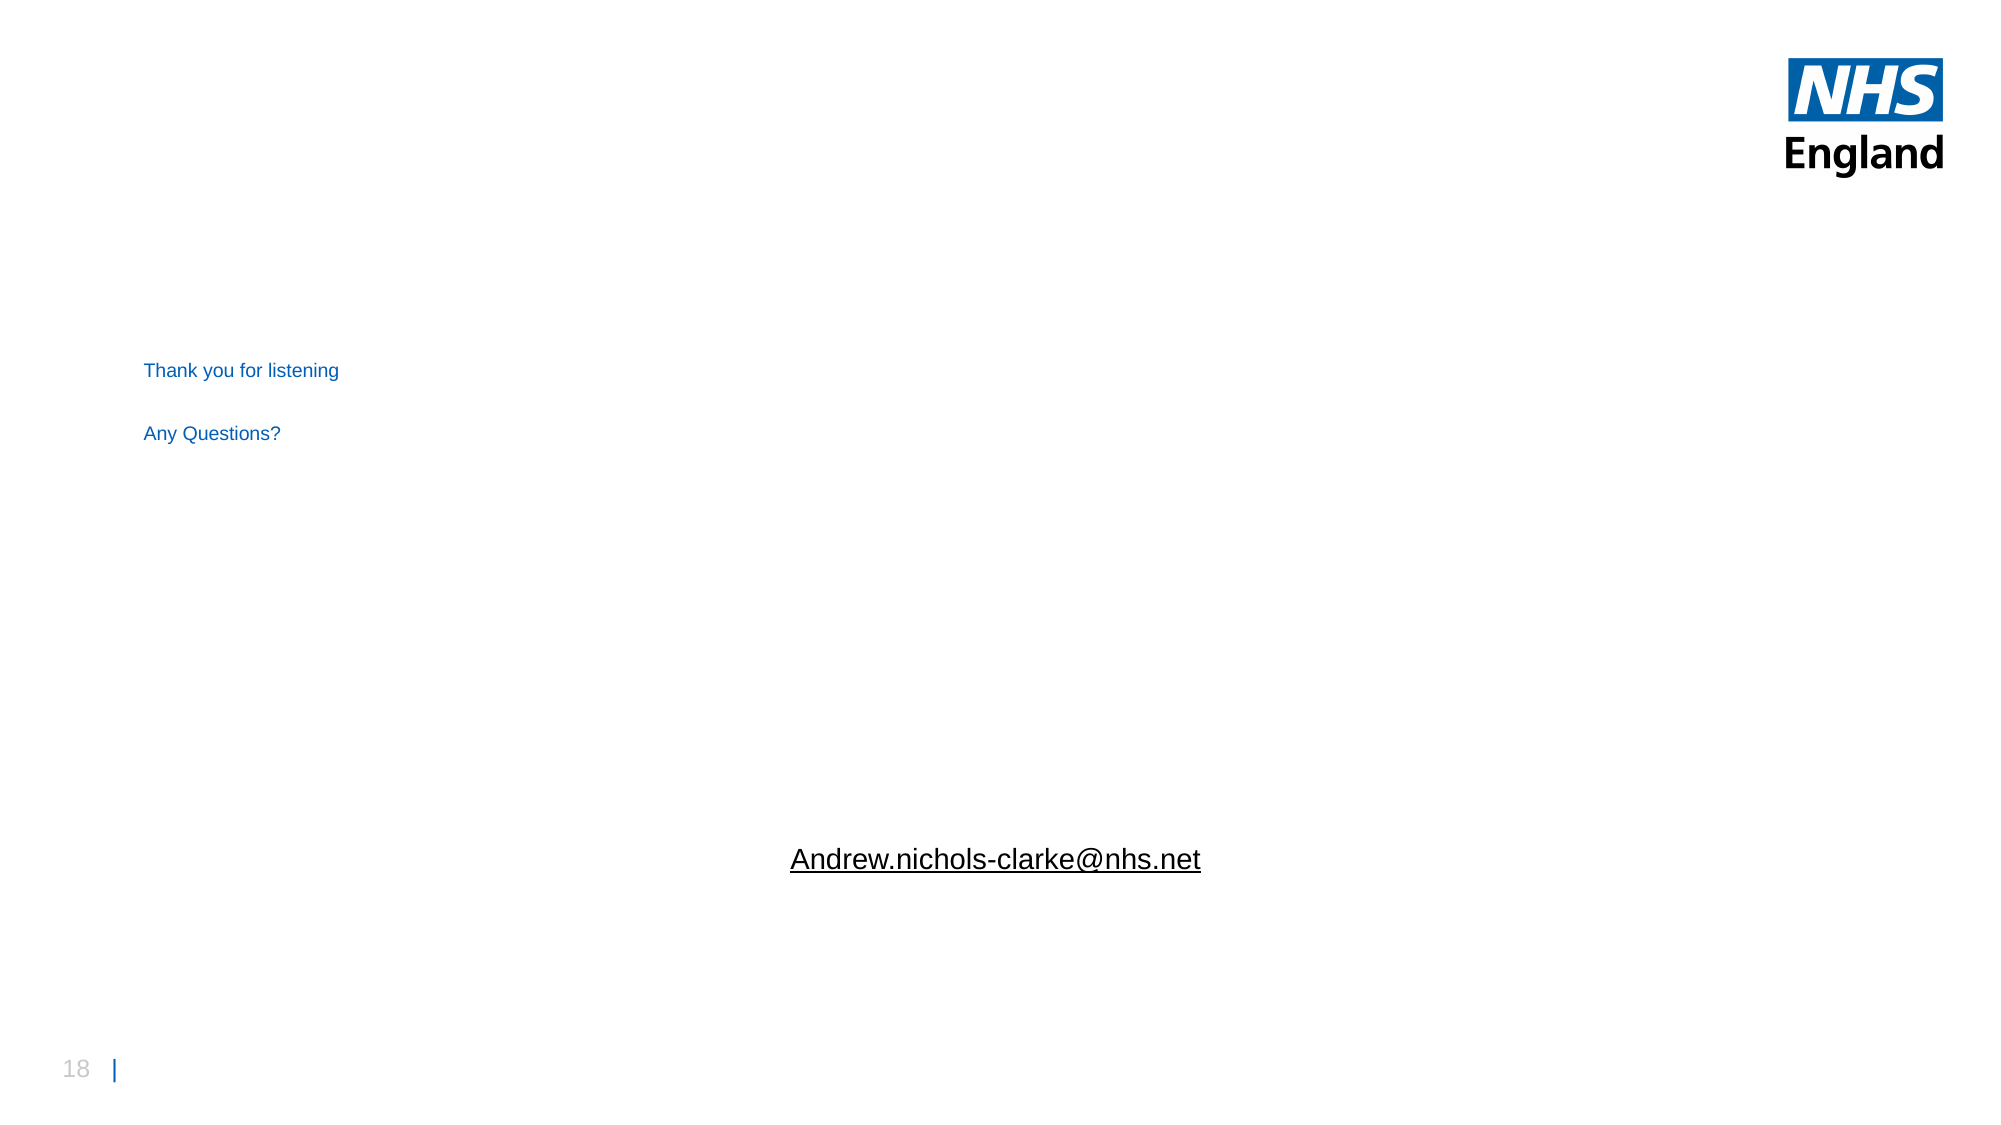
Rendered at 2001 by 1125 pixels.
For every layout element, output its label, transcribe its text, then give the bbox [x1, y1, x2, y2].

list Andrew.nichols-clarke@nhs.net [127, 836, 1873, 898]
title Thank you for listening Any Questions? [128, 352, 1875, 453]
picture [1786, 58, 1943, 178]
